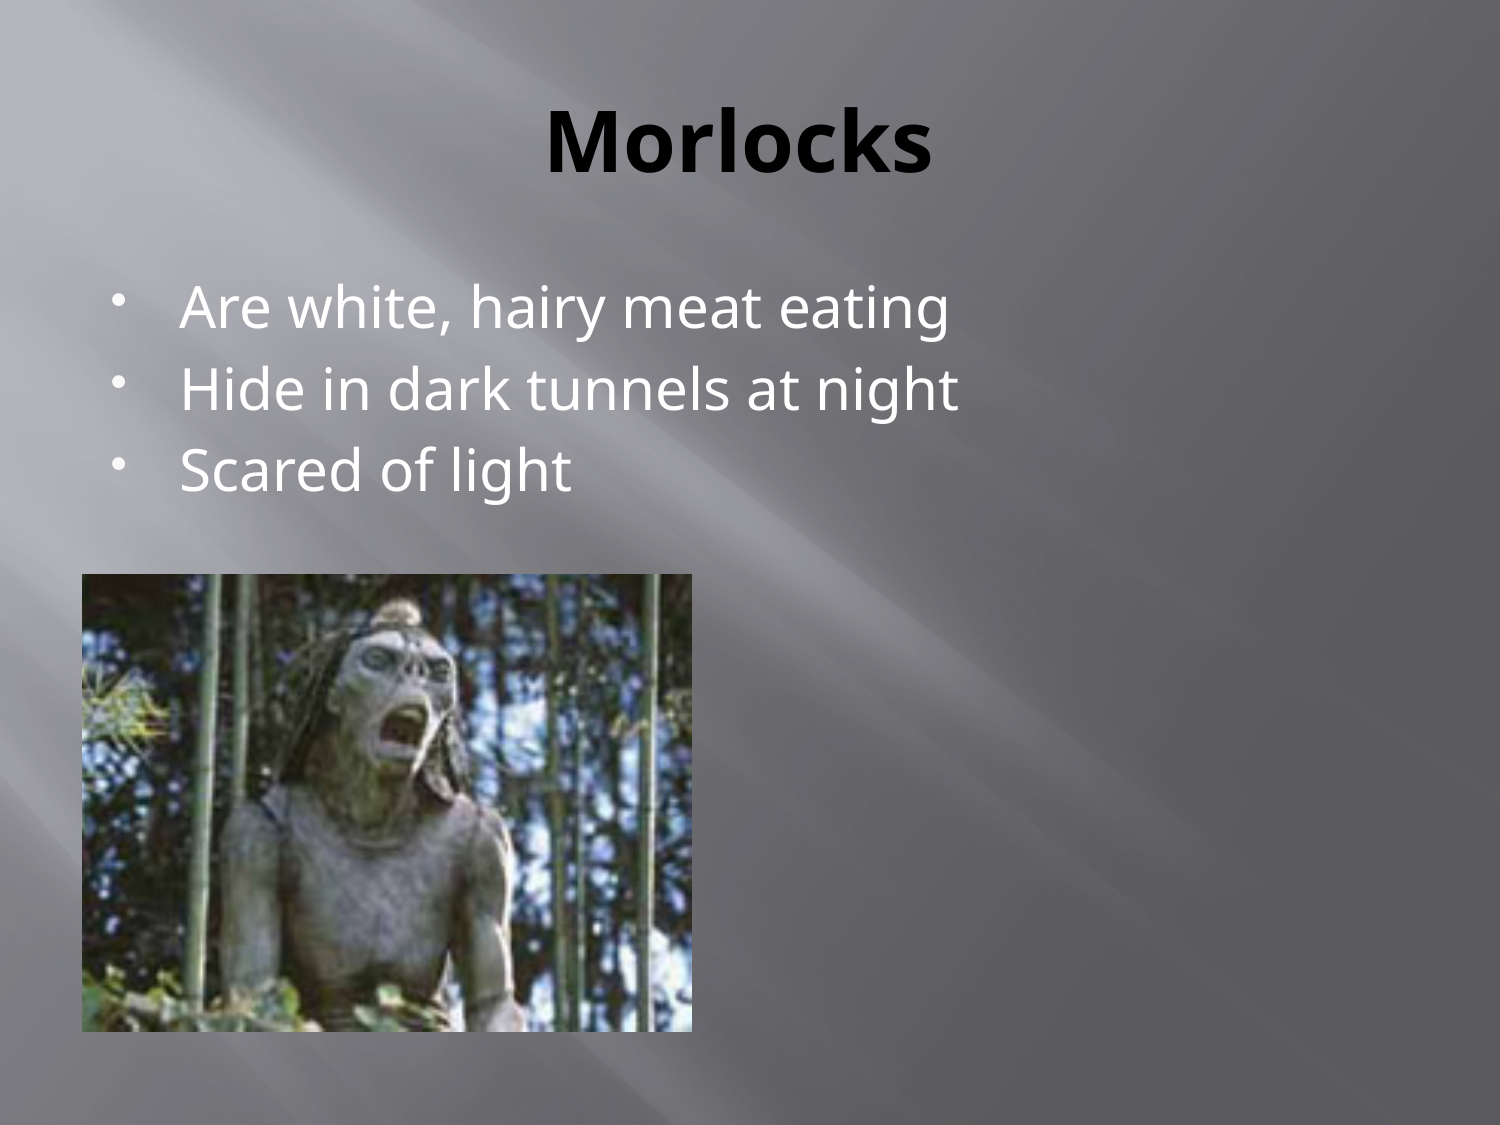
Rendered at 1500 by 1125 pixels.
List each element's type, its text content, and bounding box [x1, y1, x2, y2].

picture [81, 573, 692, 1032]
title Morlocks [75, 45, 1425, 233]
list Are white, hairy meat eating Hide in dark tunnels at night Scared of light [75, 262, 1425, 1035]
